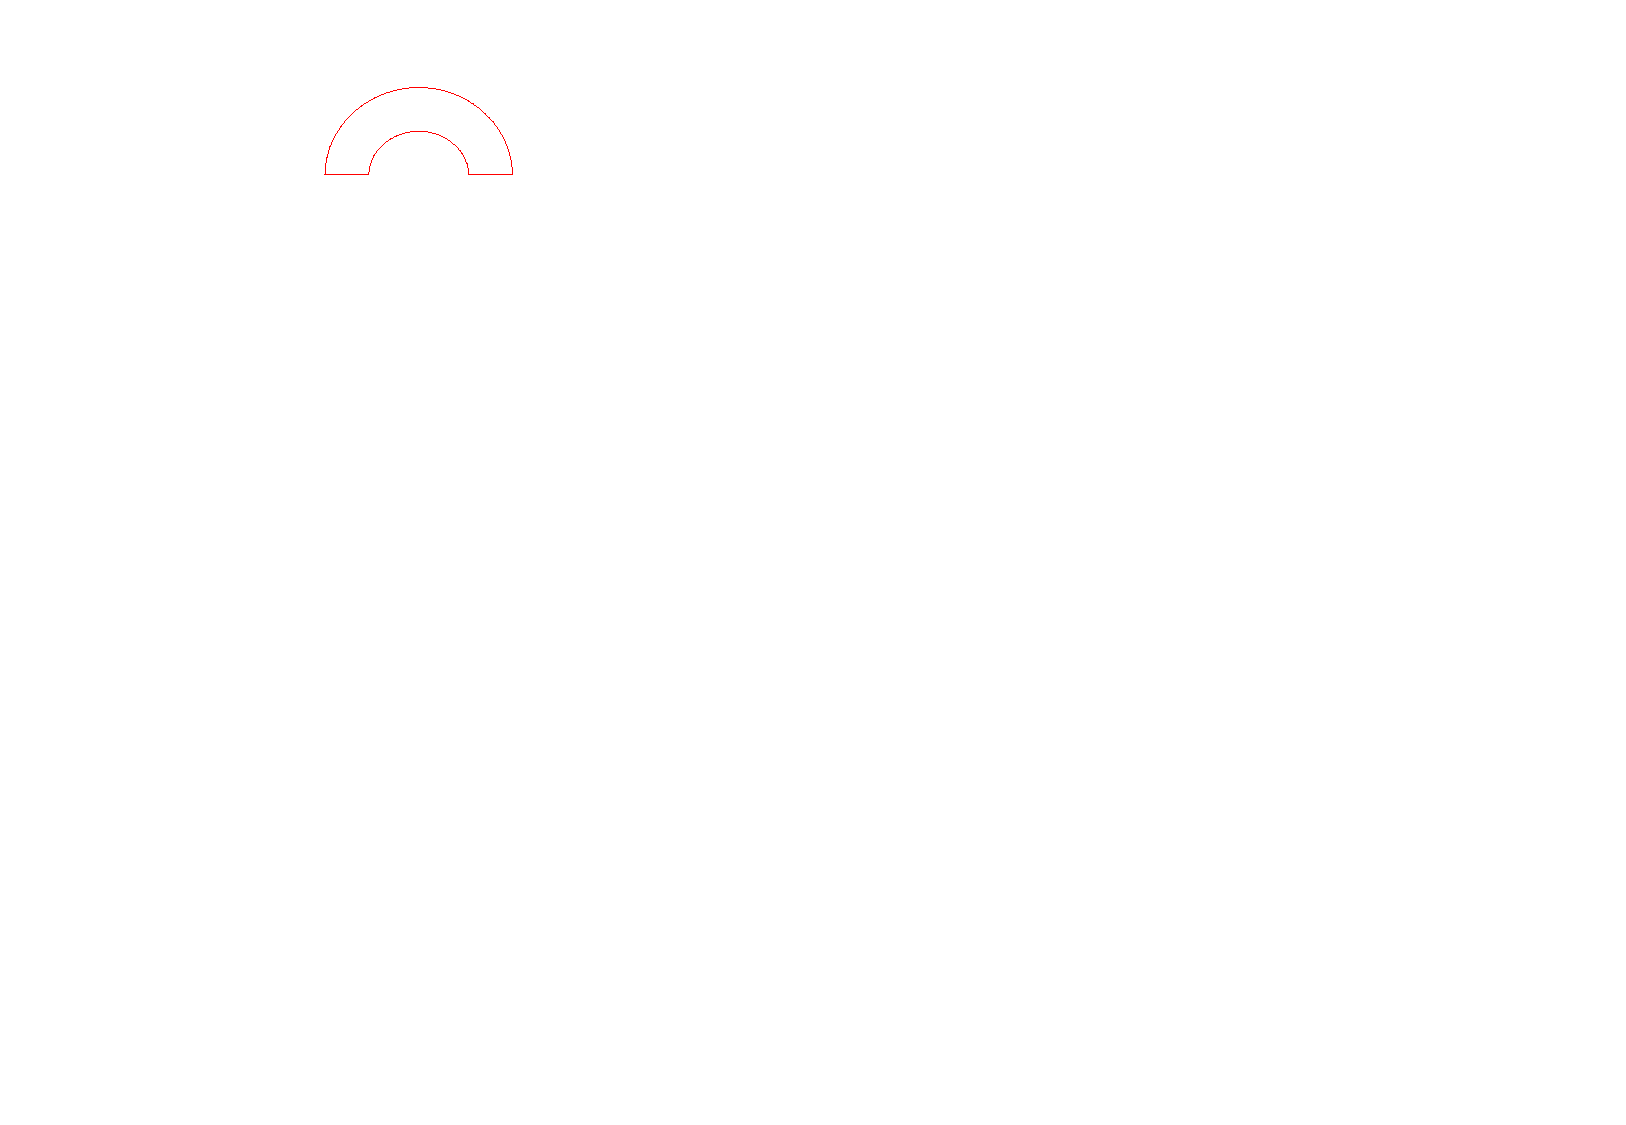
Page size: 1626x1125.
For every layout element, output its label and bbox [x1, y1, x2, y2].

text_box [324, 87, 513, 175]
